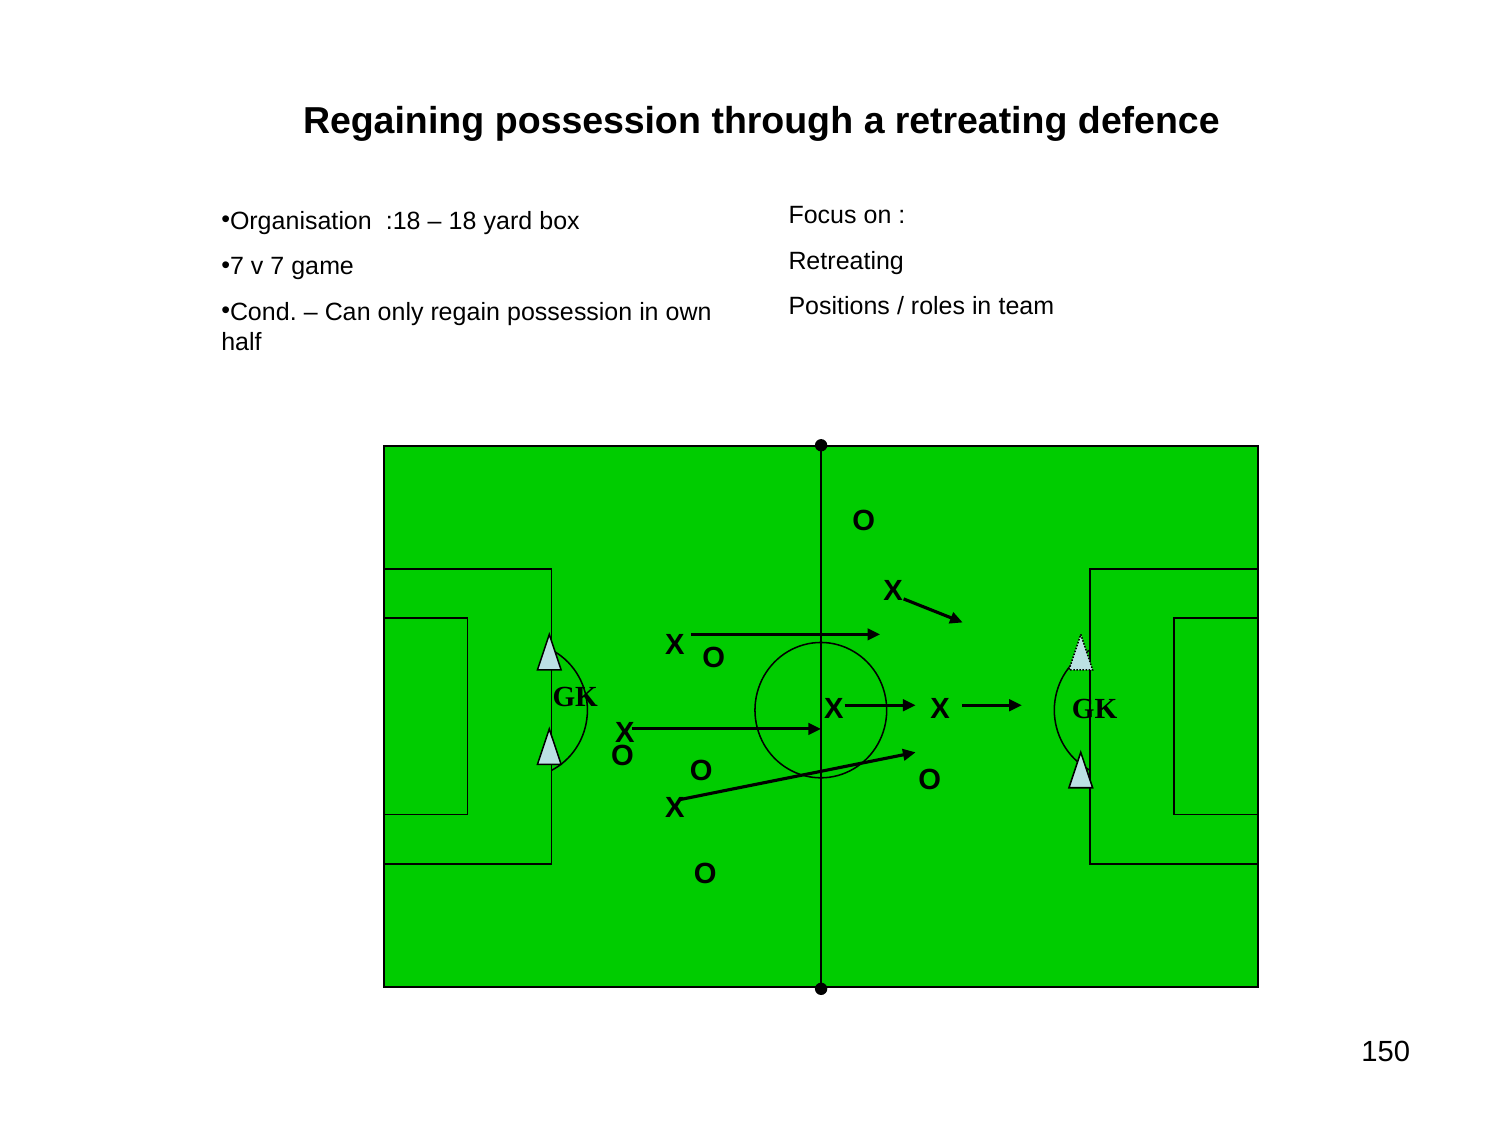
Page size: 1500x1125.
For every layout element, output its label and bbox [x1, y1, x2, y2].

text_box [773, 191, 1388, 328]
text_box [1074, 1024, 1425, 1103]
text_box [206, 196, 762, 363]
text_box [383, 445, 1258, 989]
text_box [253, 88, 1270, 150]
